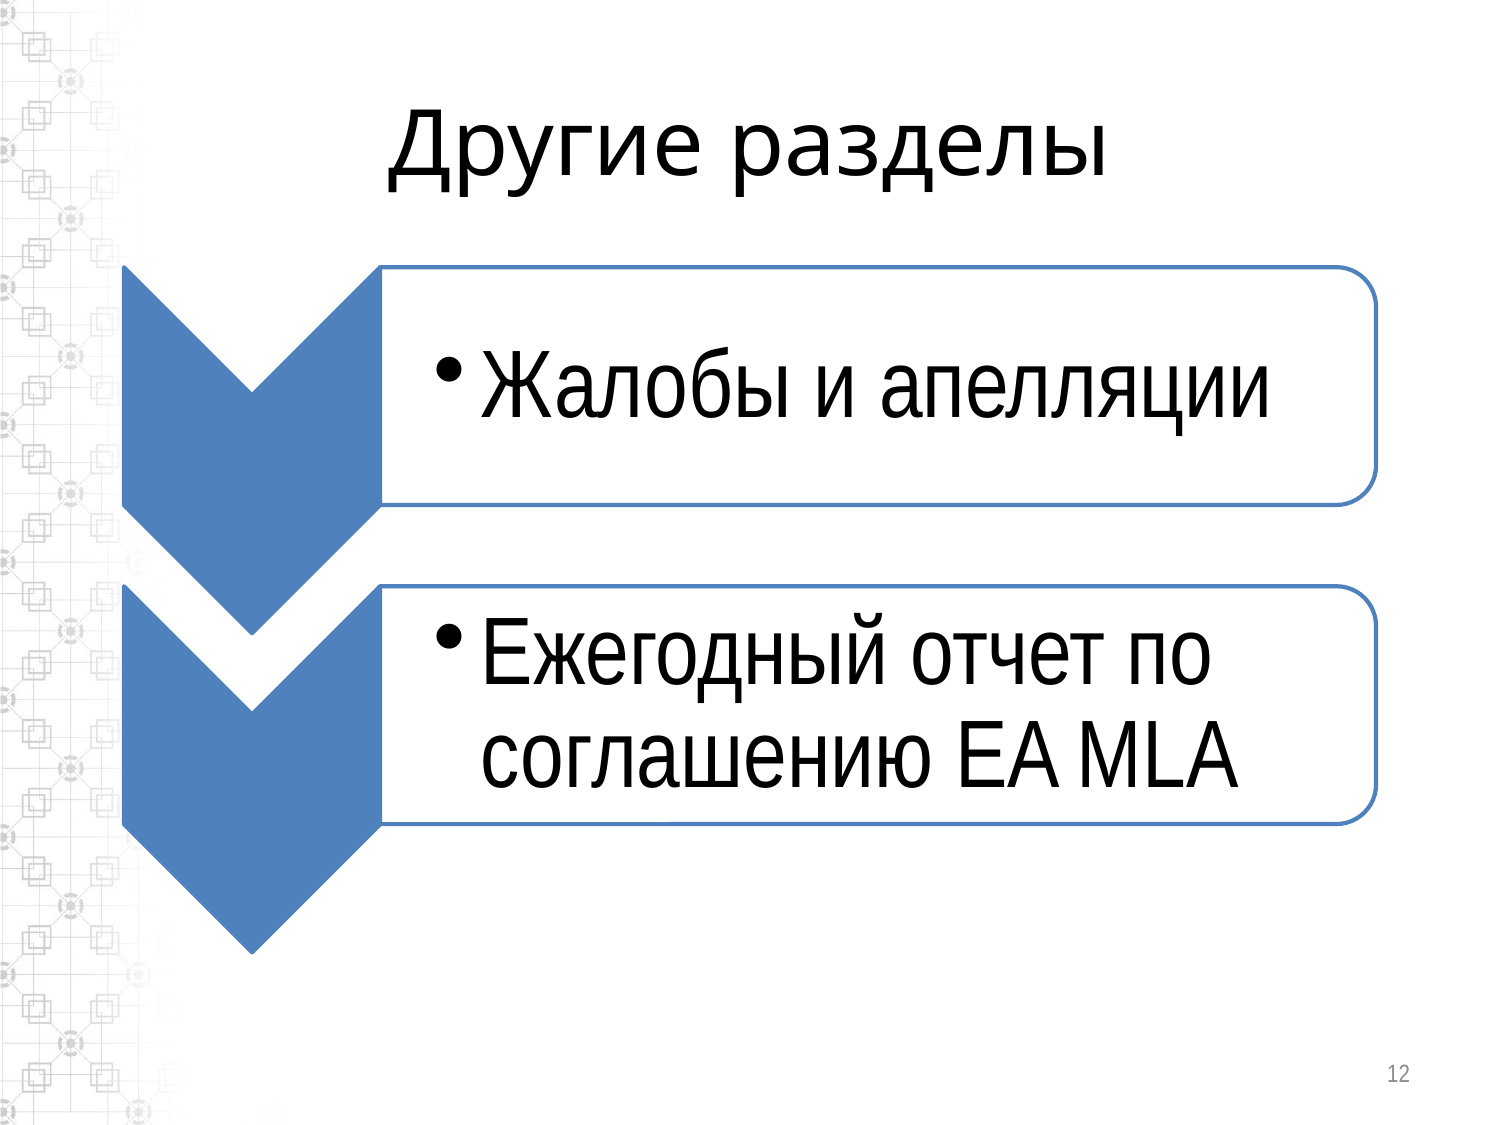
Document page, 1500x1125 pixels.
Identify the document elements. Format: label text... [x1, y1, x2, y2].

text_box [123, 266, 1377, 953]
title Другие разделы [75, 45, 1425, 233]
slide_number 12 [1074, 1042, 1425, 1103]
picture [0, 0, 1500, 1125]
